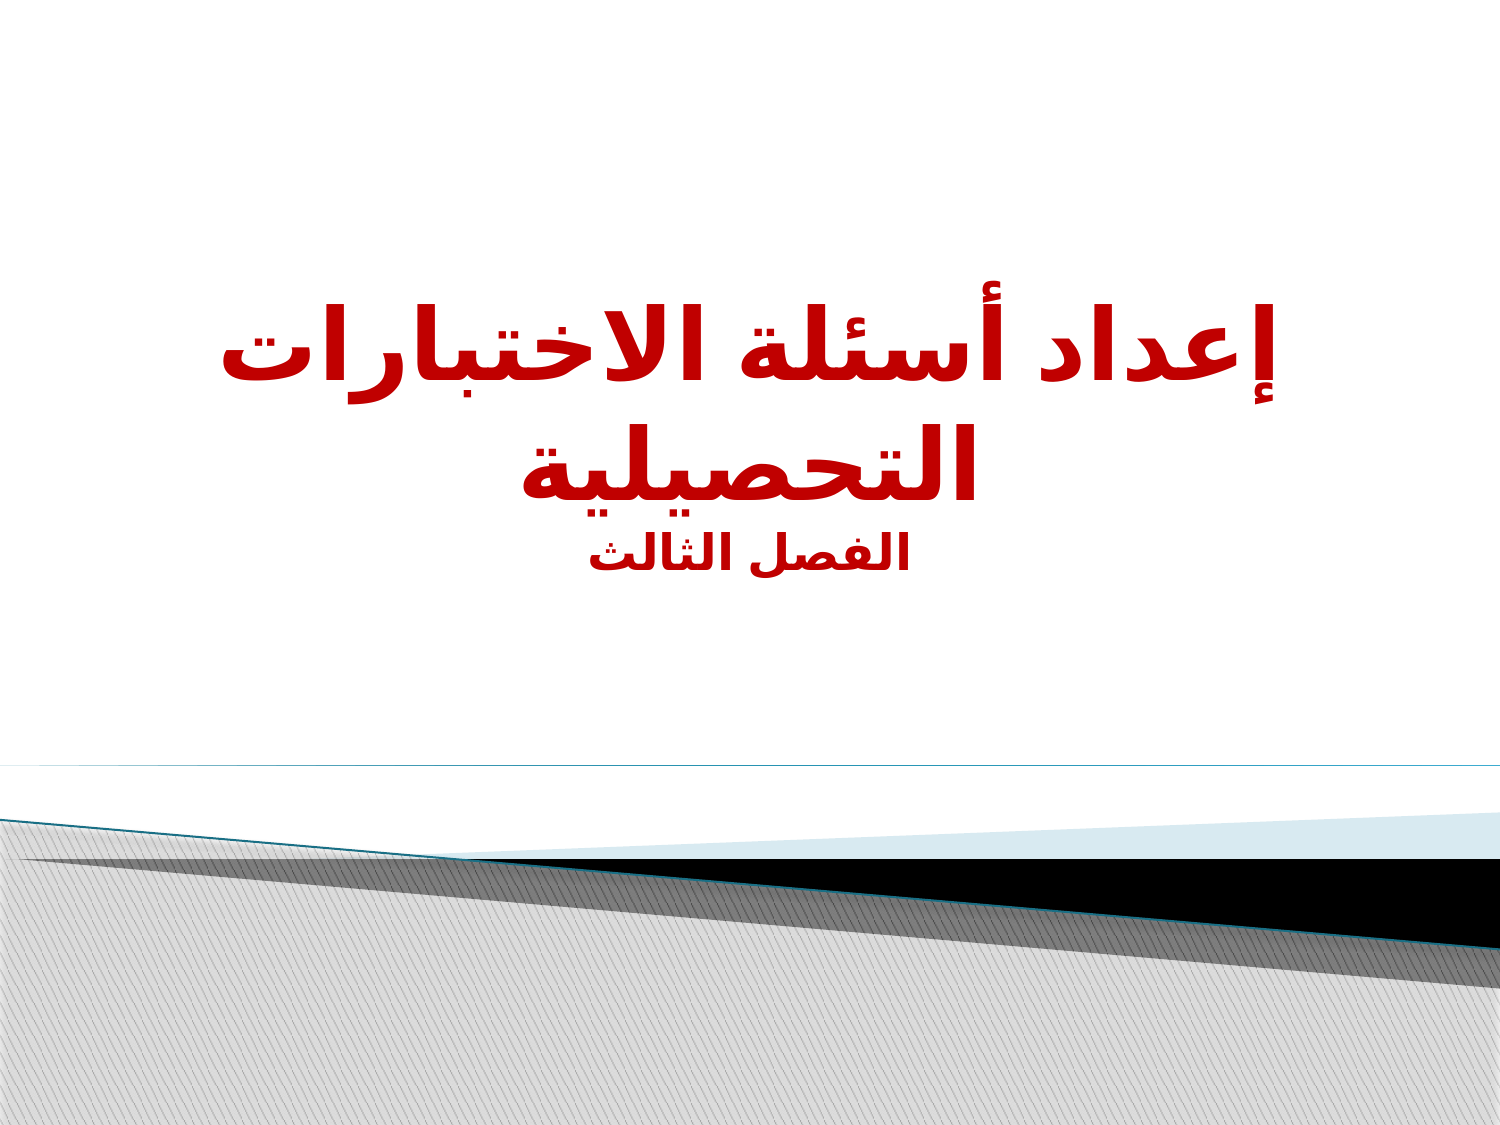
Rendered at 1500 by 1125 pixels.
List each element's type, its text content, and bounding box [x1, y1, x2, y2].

picture [5, 859, 1500, 989]
title إعداد أسئلة الاختبارات التحصيلية الفصل الثالث [112, 287, 1388, 588]
